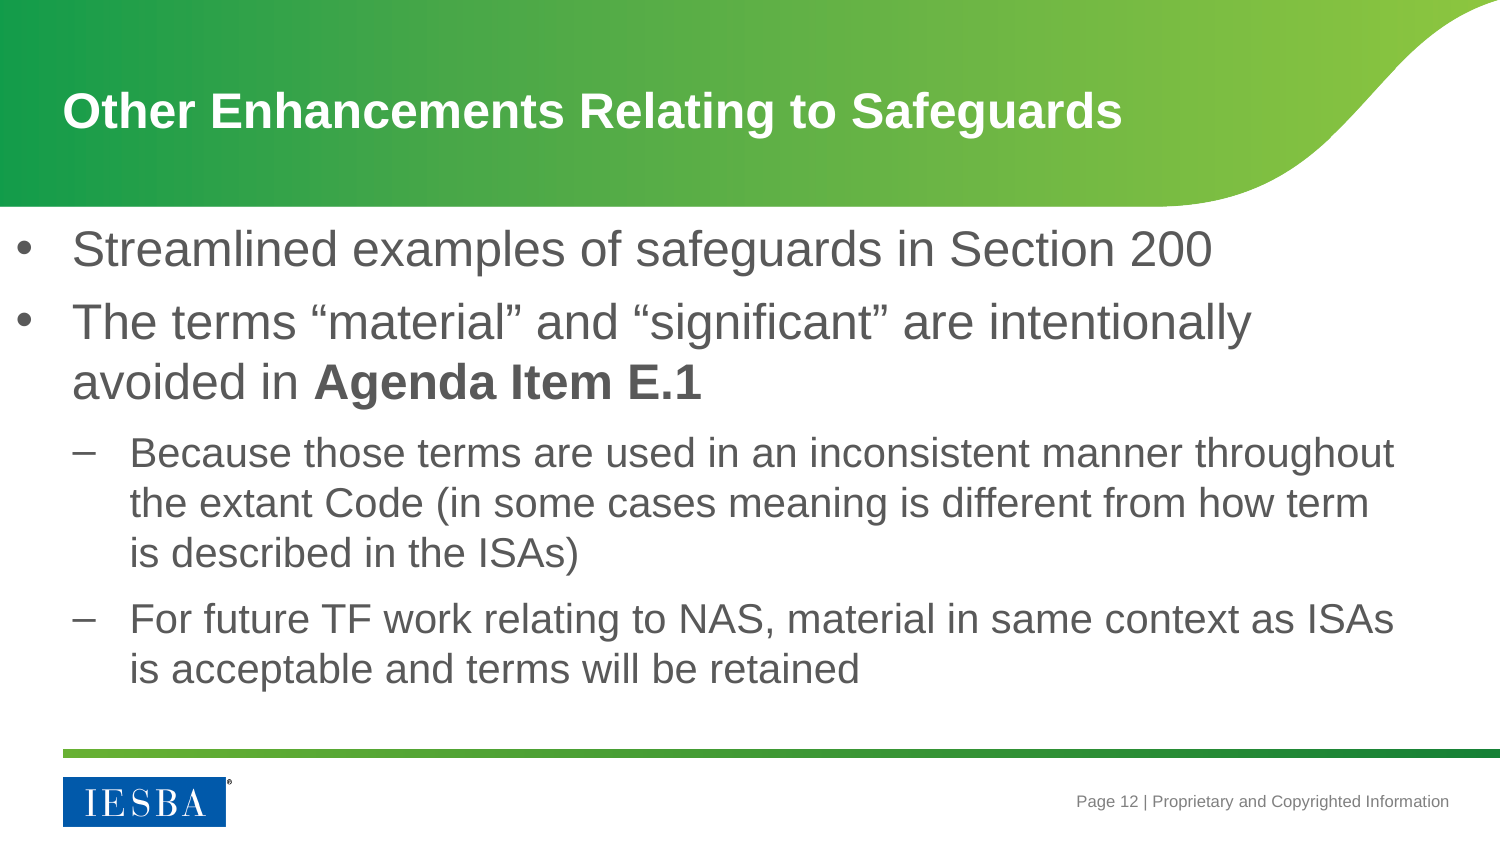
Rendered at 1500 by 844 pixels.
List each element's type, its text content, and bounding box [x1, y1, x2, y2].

list Streamlined examples of safeguards in Section 200 The terms “material” and “significant” are intentionally avoided in Agenda Item E.1 Because those terms are used in an inconsistent manner throughout the extant Code (in some cases meaning is different from how term is described in the ISAs) For future TF work relating to NAS, material in same context as ISAs is acceptable and terms will be retained [0, 209, 1426, 735]
picture [63, 777, 232, 827]
title Other Enhancements Relating to Safeguards [62, 75, 1300, 142]
picture [0, 0, 1500, 207]
